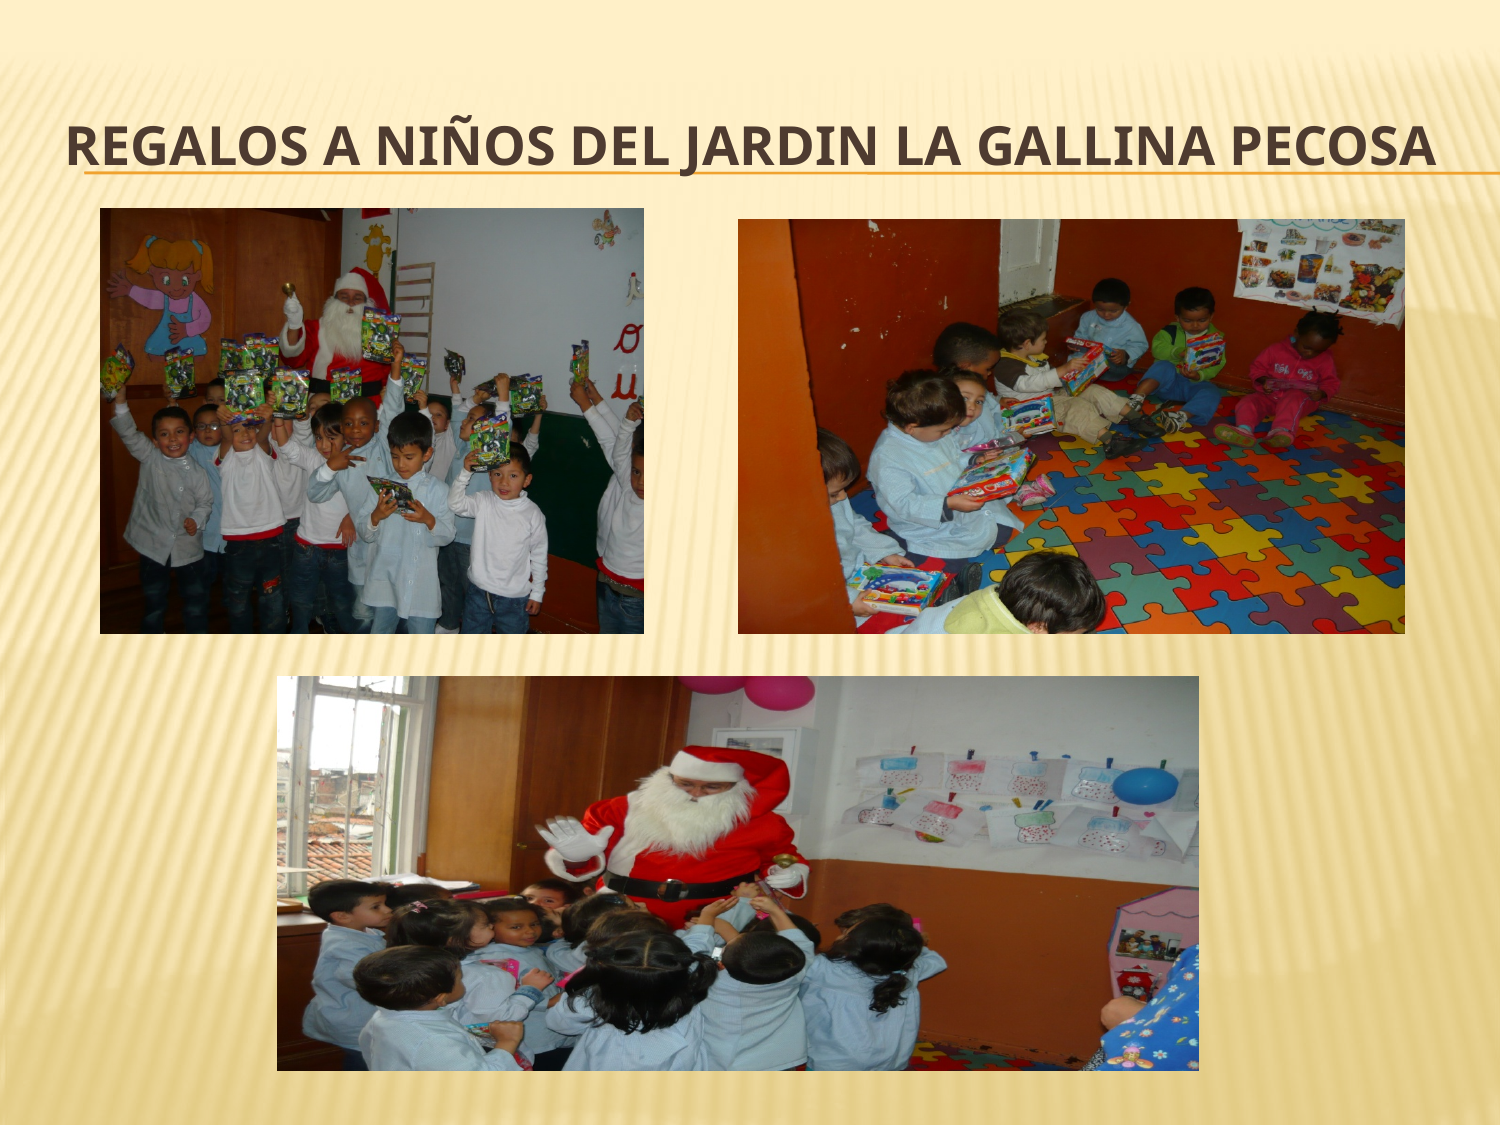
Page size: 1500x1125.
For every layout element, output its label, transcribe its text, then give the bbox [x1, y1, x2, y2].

picture [737, 219, 1405, 634]
picture [100, 207, 644, 634]
picture [277, 675, 1200, 1071]
title REGALOS A NIÑOS DEL JARDIN LA GALLINA PECOSA [50, 75, 1475, 213]
